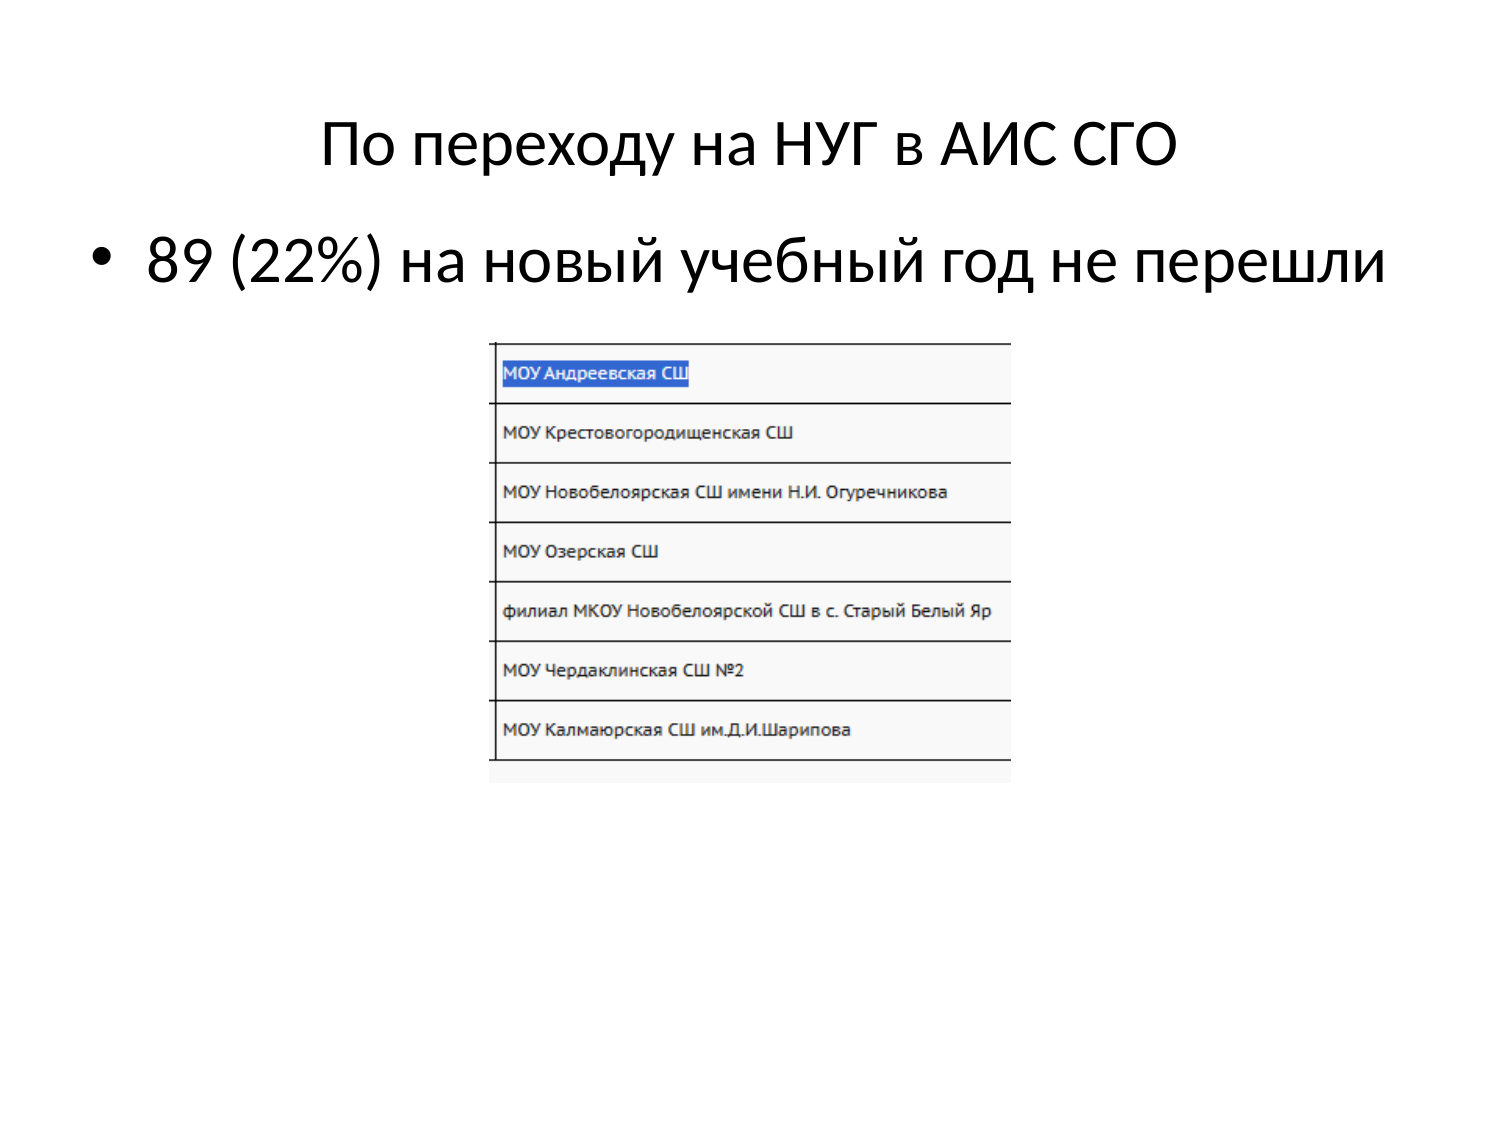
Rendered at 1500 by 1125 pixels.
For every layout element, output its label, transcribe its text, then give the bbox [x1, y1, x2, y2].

title По переходу на НУГ в АИС СГО [75, 45, 1425, 208]
picture [488, 341, 1012, 783]
list 89 (22%) на новый учебный год не перешли [75, 208, 1425, 1083]
